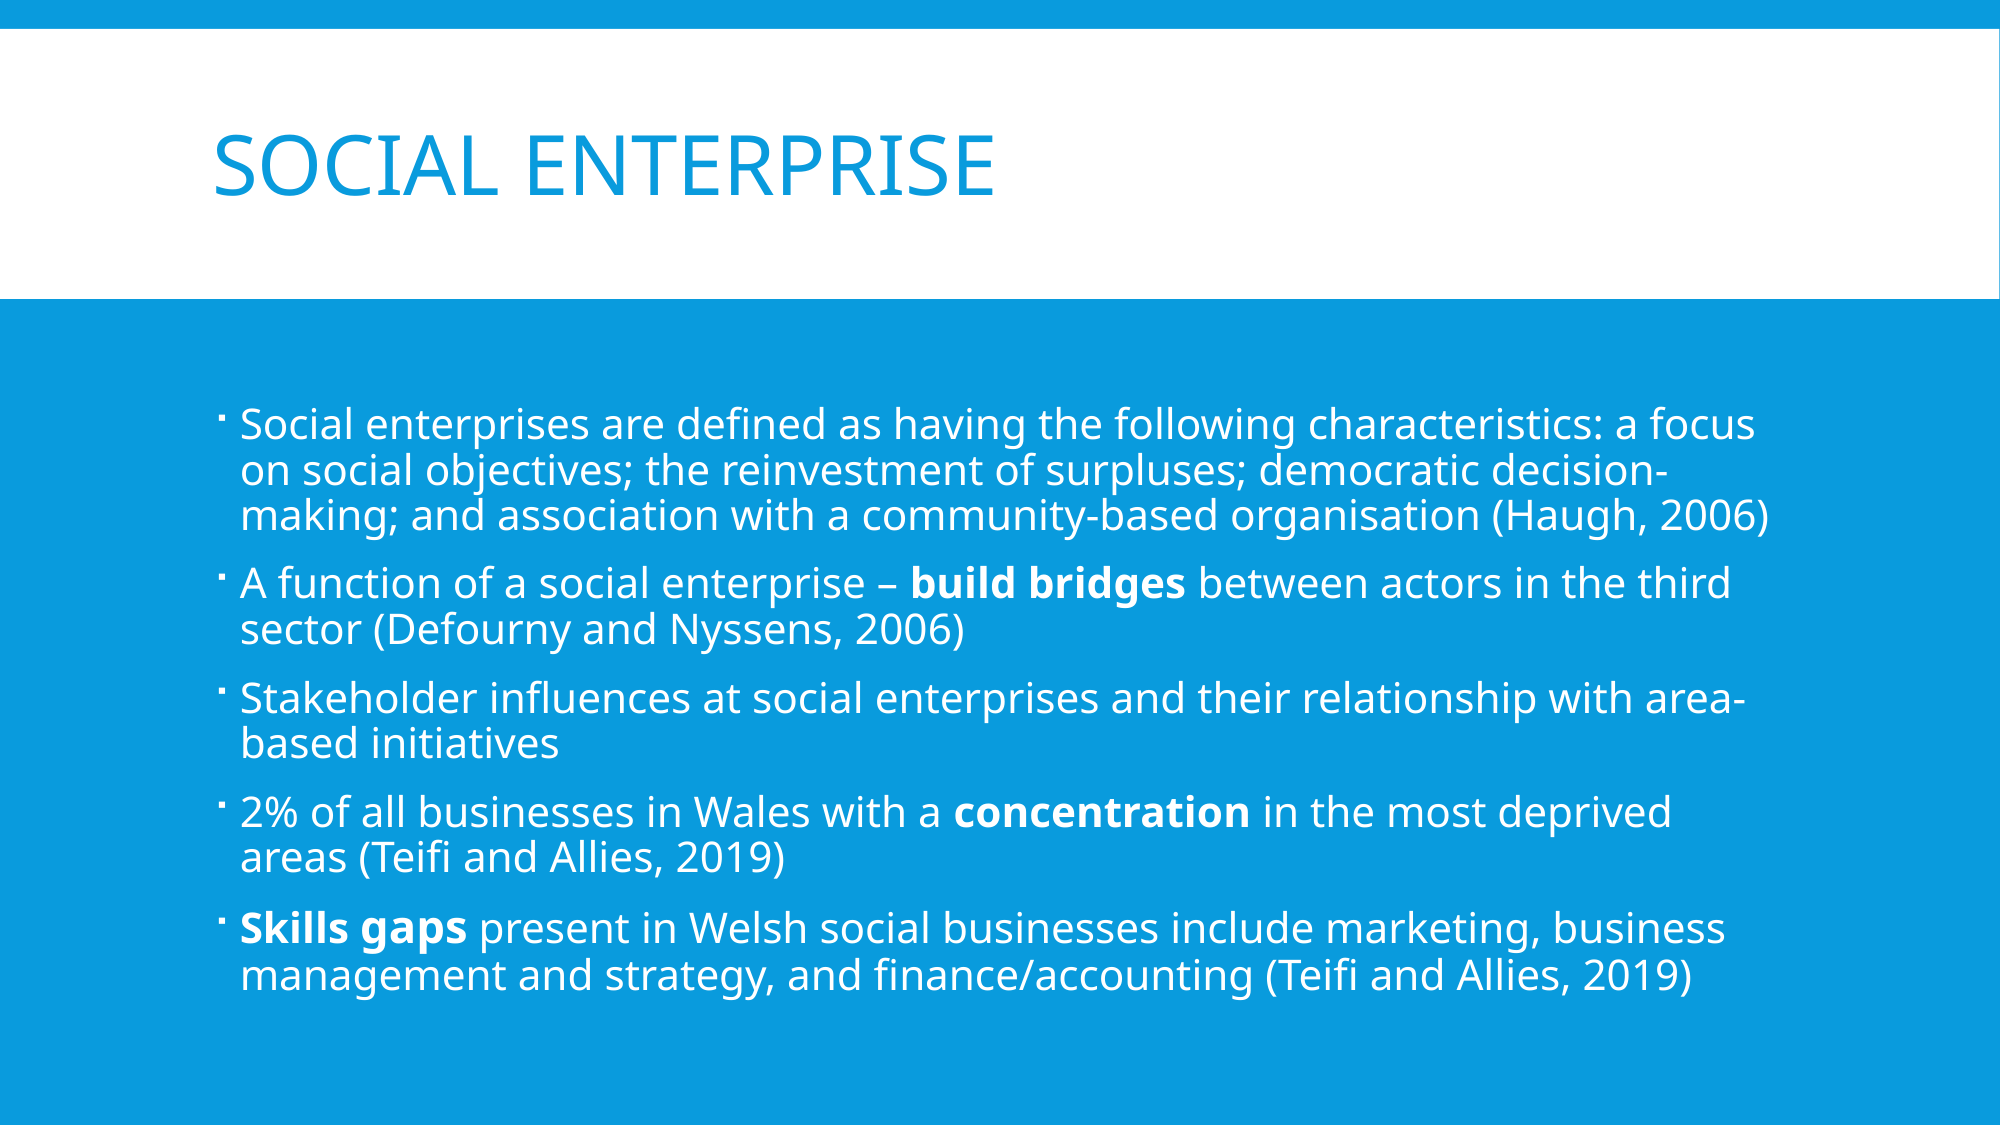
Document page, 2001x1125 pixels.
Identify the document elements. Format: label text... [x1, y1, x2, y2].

list Social enterprises are defined as having the following characteristics: a focus on social objectives; the reinvestment of surpluses; democratic decision-making; and association with a community-based organisation (Haugh, 2006) A function of a social enterprise – build bridges between actors in the third sector (Defourny and Nyssens, 2006) Stakeholder influences at social enterprises and their relationship with area-based initiatives 2% of all businesses in Wales with a concentration in the most deprived areas (Teifi and Allies, 2019) Skills gaps present in Welsh social businesses include marketing, business management and strategy, and finance/accounting (Teifi and Allies, 2019) [197, 329, 1803, 1020]
title Social Enterprise [197, 46, 1803, 295]
